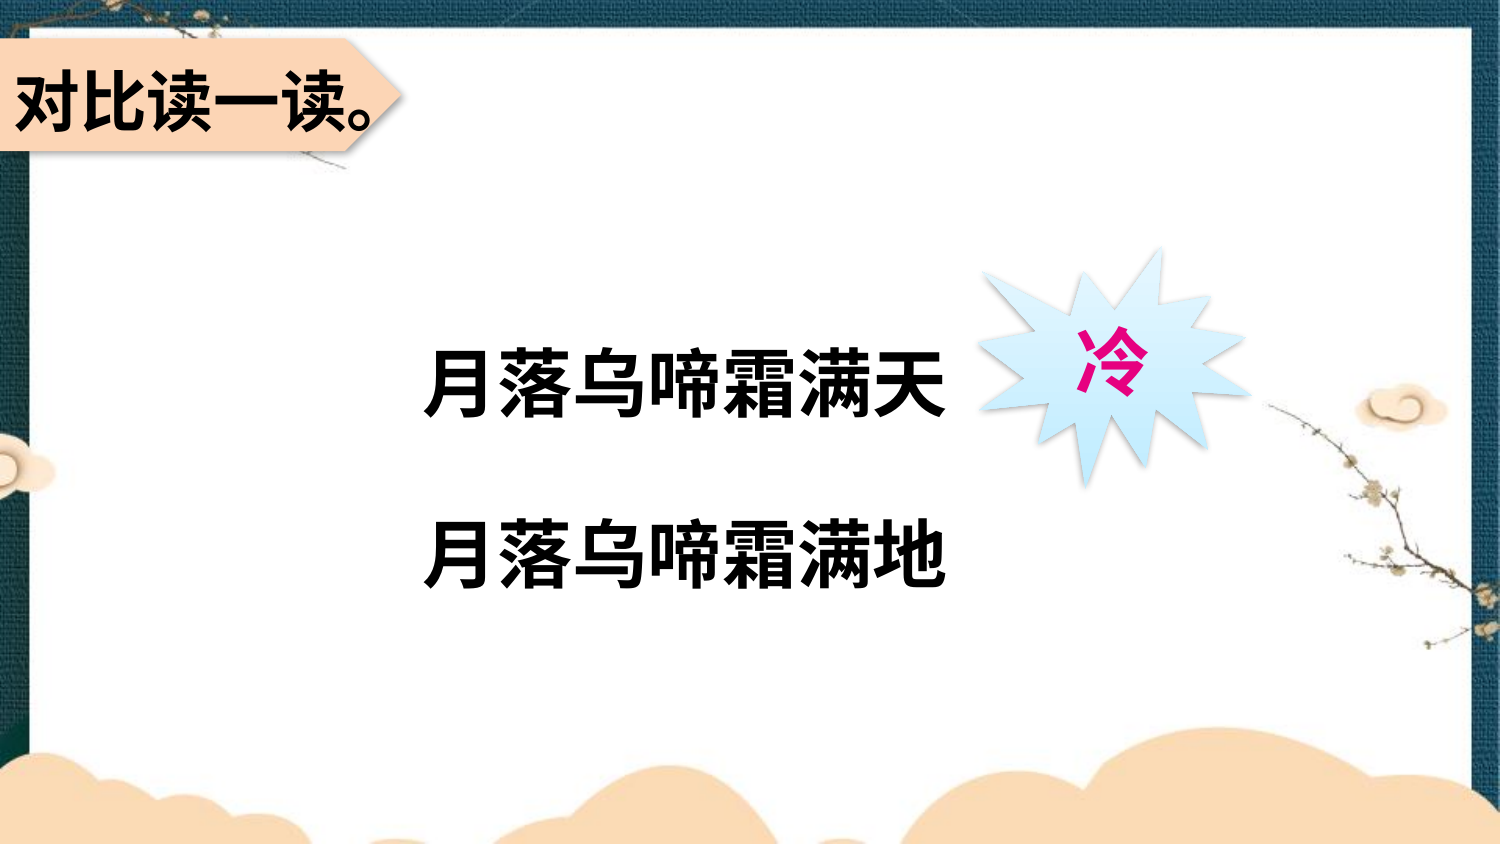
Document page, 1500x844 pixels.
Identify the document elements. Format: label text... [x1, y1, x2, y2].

picture [0, 0, 1500, 844]
text_box 月落乌啼霜满地 [408, 473, 1017, 606]
text_box 冷 [976, 245, 1253, 490]
text_box 月落乌啼霜满天 [408, 301, 1017, 434]
text_box 对比读一读。 [0, 36, 556, 148]
